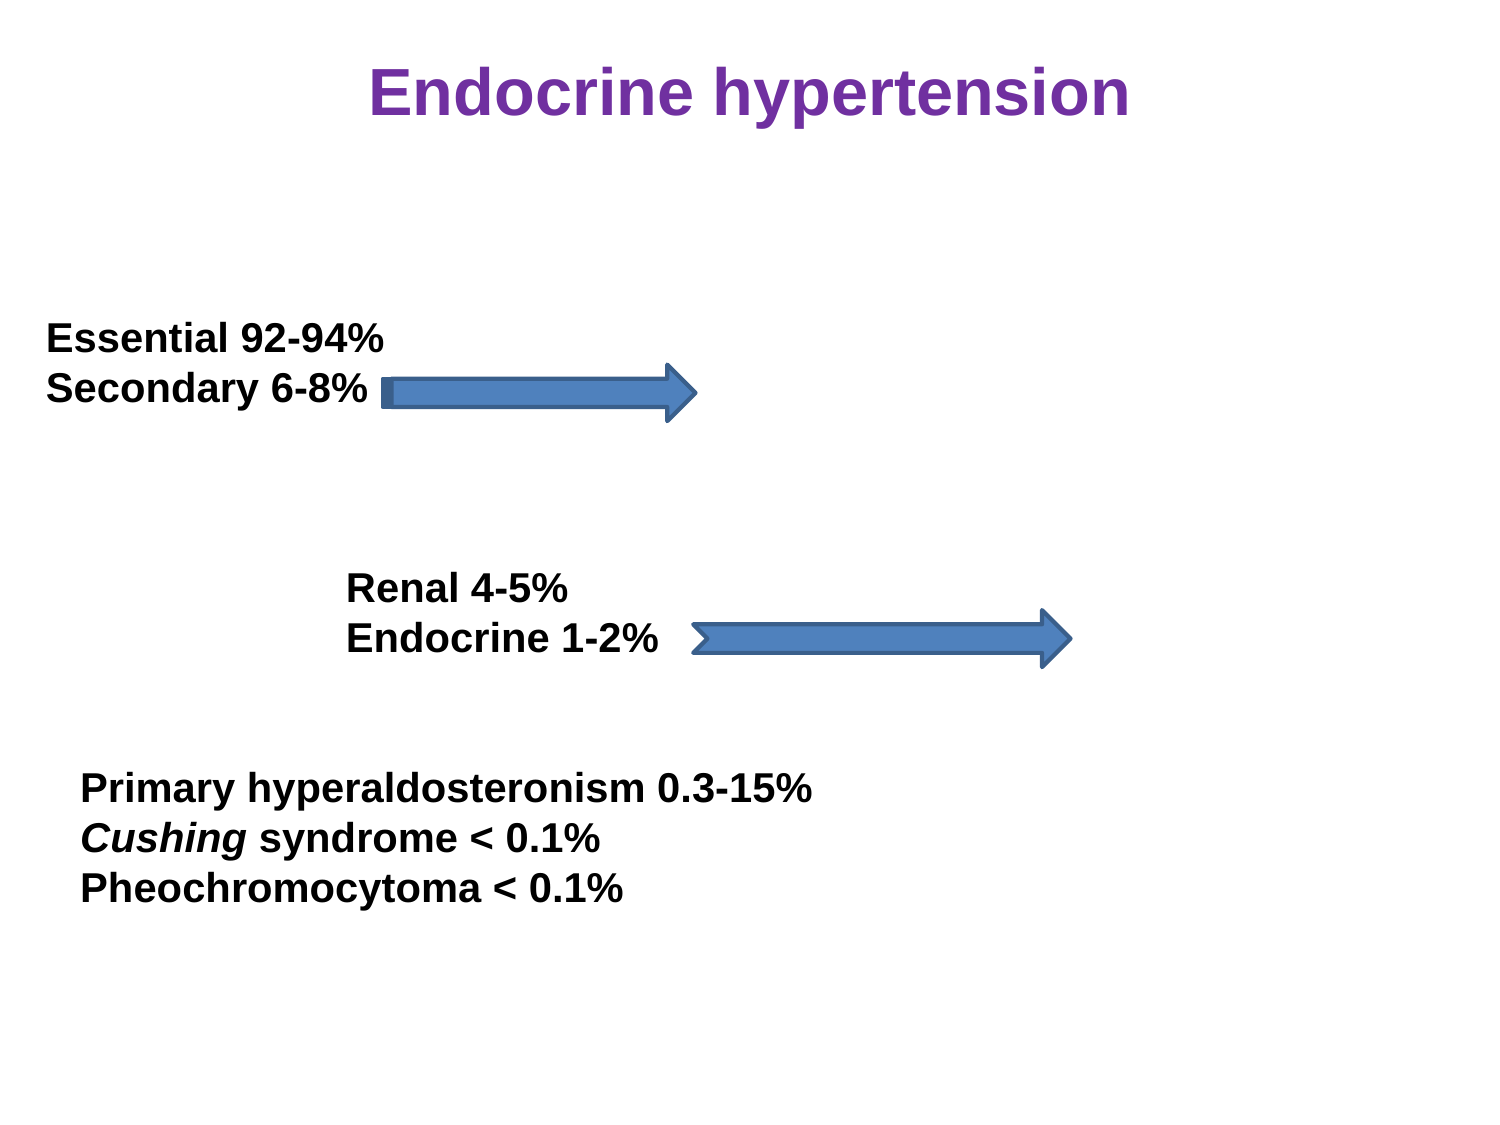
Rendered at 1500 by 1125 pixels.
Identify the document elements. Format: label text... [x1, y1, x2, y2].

text_box Essential 92-94% Secondary 6-8% Renal 4-5% Endocrine 1-2% Primary hyperaldosteronism 0.3-15% Cushing syndrome < 0.1% Pheochromocytoma < 0.1% [31, 243, 1500, 1019]
title Endocrine hypertension [0, 0, 1500, 179]
text_box [691, 608, 1073, 670]
text_box [381, 362, 698, 424]
